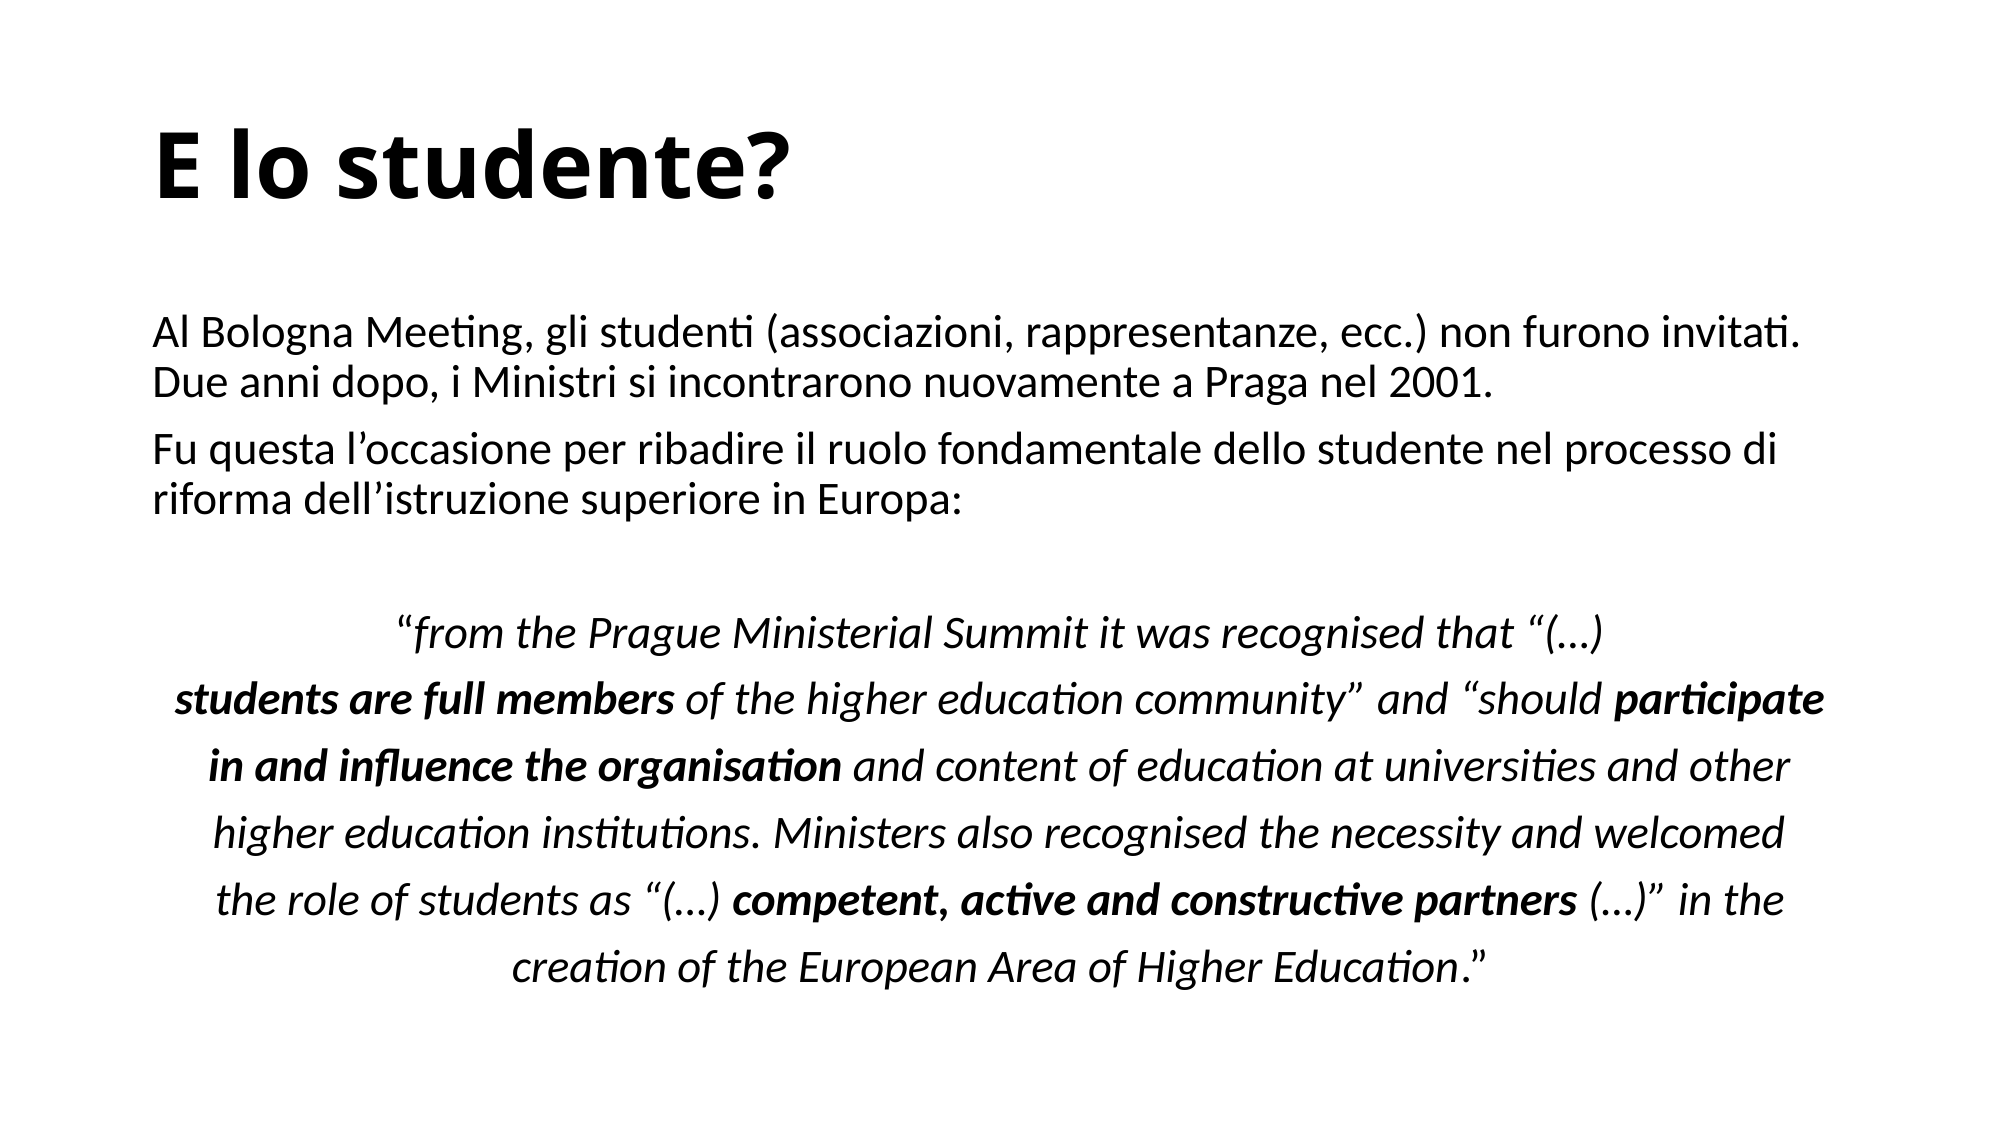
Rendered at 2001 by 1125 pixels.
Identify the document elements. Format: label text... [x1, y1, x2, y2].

title E lo studente? [137, 59, 1863, 278]
list Al Bologna Meeting, gli studenti (associazioni, rappresentanze, ecc.) non furono invitati. Due anni dopo, i Ministri si incontrarono nuovamente a Praga nel 2001. Fu questa l’occasione per ribadire il ruolo fondamentale dello studente nel processo di riforma dell’istruzione superiore in Europa: “from the Prague Ministerial Summit it was recognised that “(…) students are full members of the higher education community” and “should participate in and influence the organisation and content of education at universities and other higher education institutions. Ministers also recognised the necessity and welcomed the role of students as “(…) competent, active and constructive partners (…)” in the creation of the European Area of Higher Education.” [137, 299, 1863, 1014]
